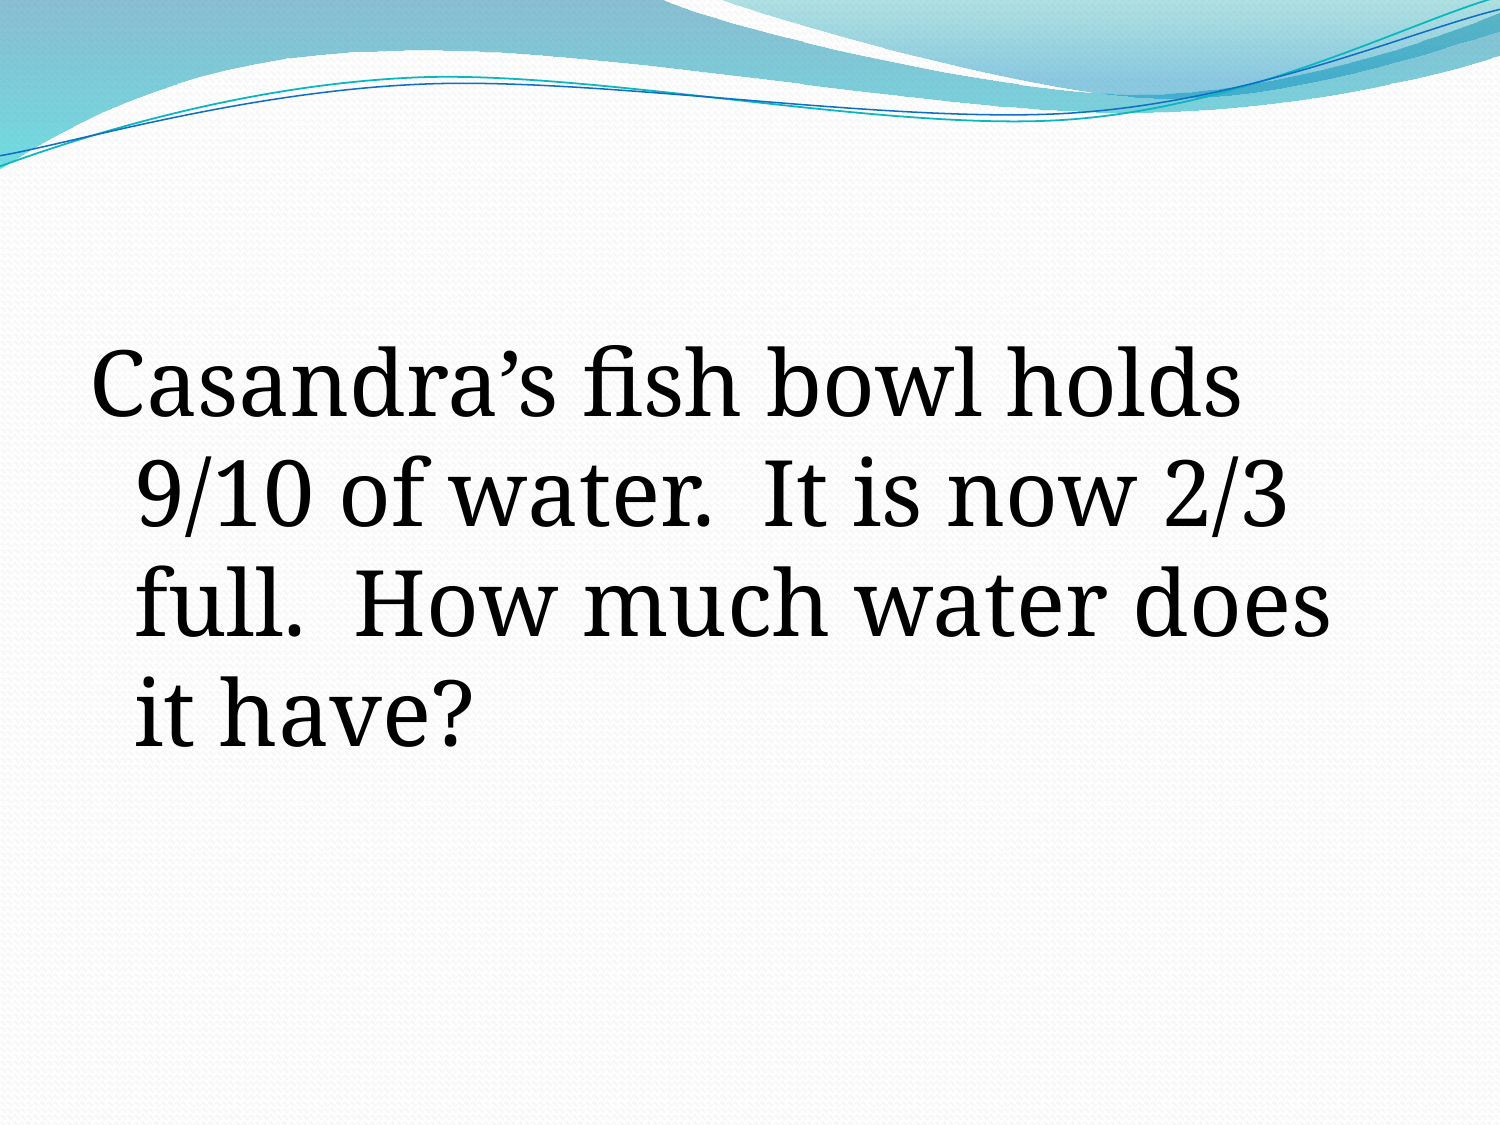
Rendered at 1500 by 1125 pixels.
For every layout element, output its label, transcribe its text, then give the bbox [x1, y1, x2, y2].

list Casandra’s fish bowl holds 9/10 of water. It is now 2/3 full. How much water does it have? [75, 317, 1425, 1038]
